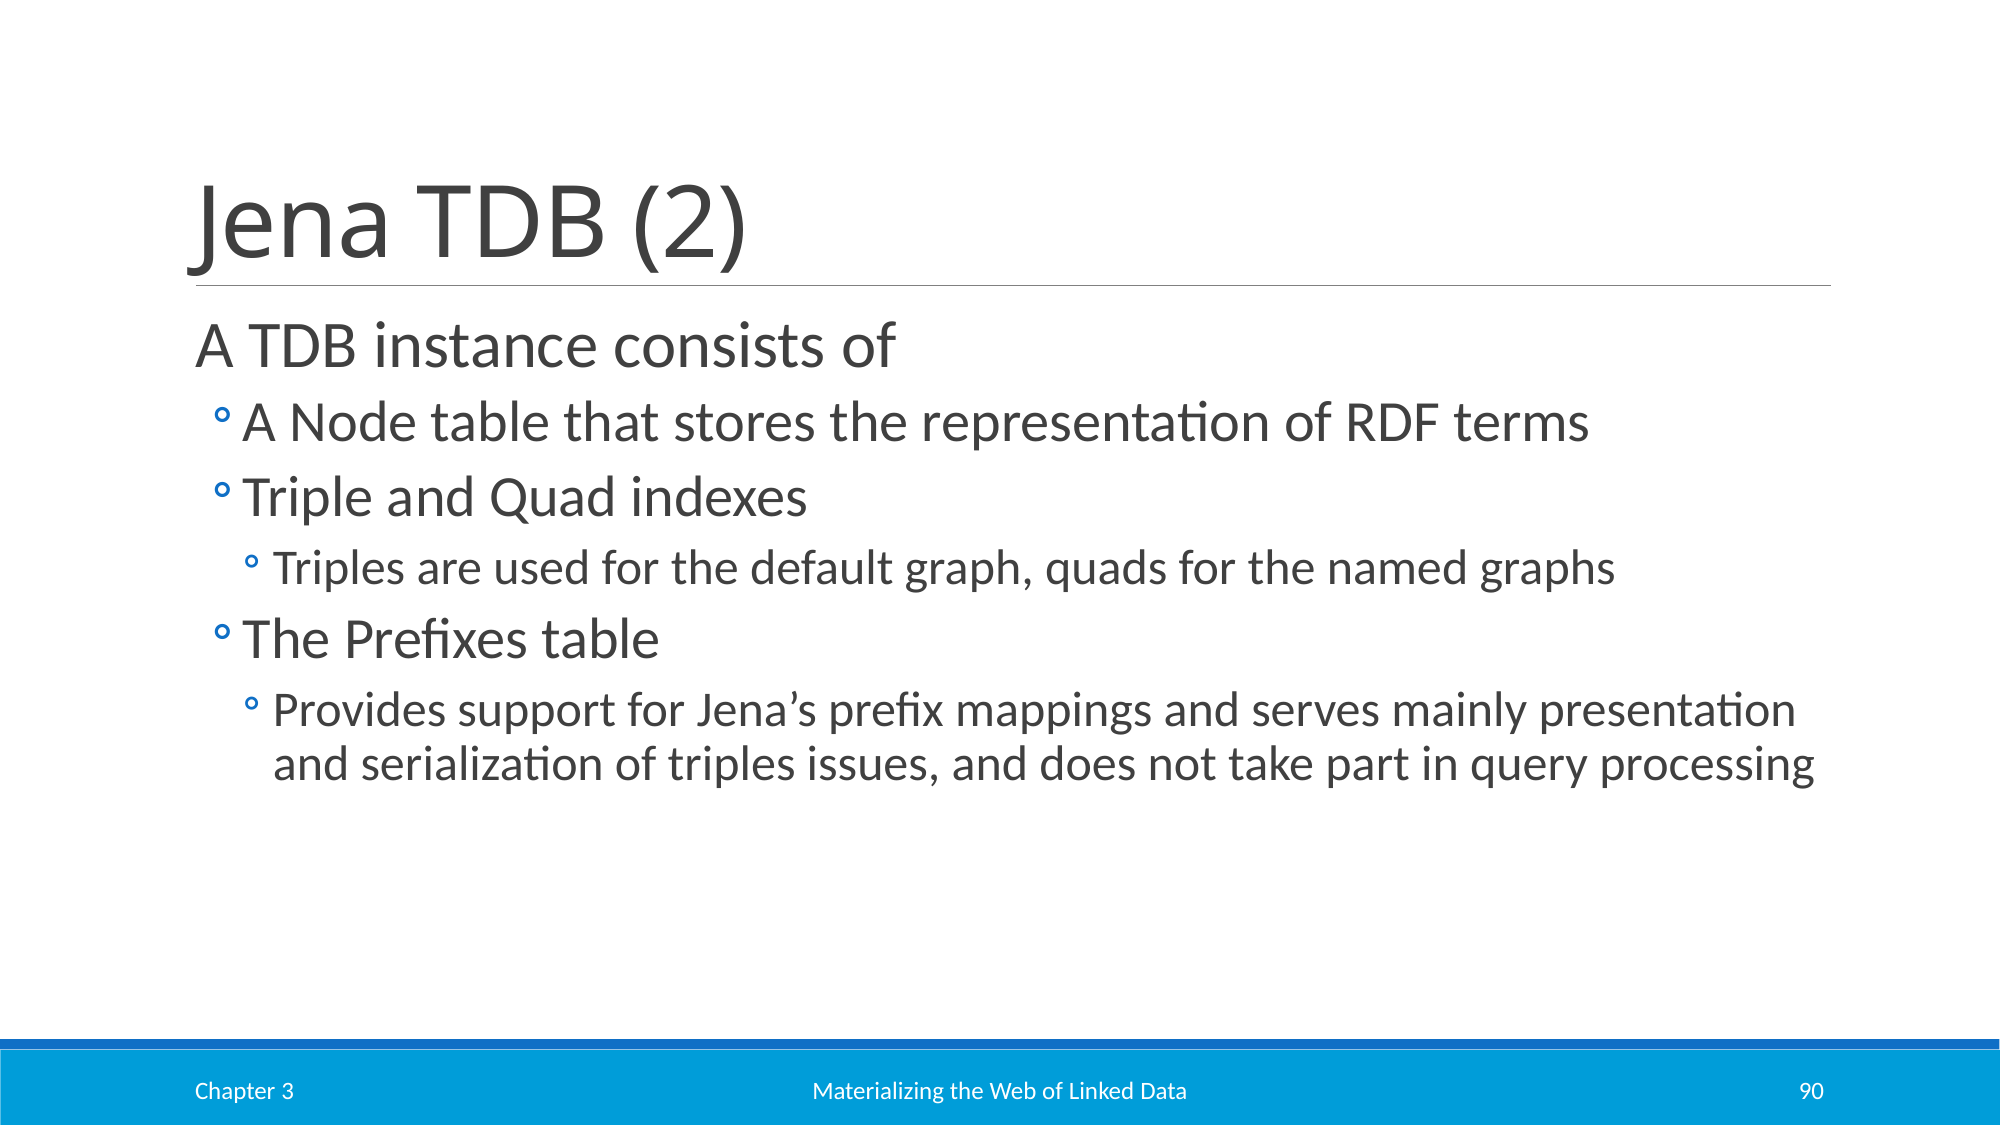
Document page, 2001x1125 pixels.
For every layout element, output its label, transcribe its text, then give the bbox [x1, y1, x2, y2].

list A TDB instance consists of A Node table that stores the representation of RDF terms Triple and Quad indexes Triples are used for the default graph, quads for the named graphs The Prefixes table Provides support for Jena’s prefix mappings and serves mainly presentation and serialization of triples issues, and does not take part in query processing [180, 302, 1830, 963]
slide_number 90 [1624, 1059, 1840, 1120]
title Jena TDB (2) [180, 47, 1830, 285]
slide_number Chapter 3 [180, 1059, 586, 1120]
footer Materializing the Web of Linked Data [604, 1059, 1396, 1120]
